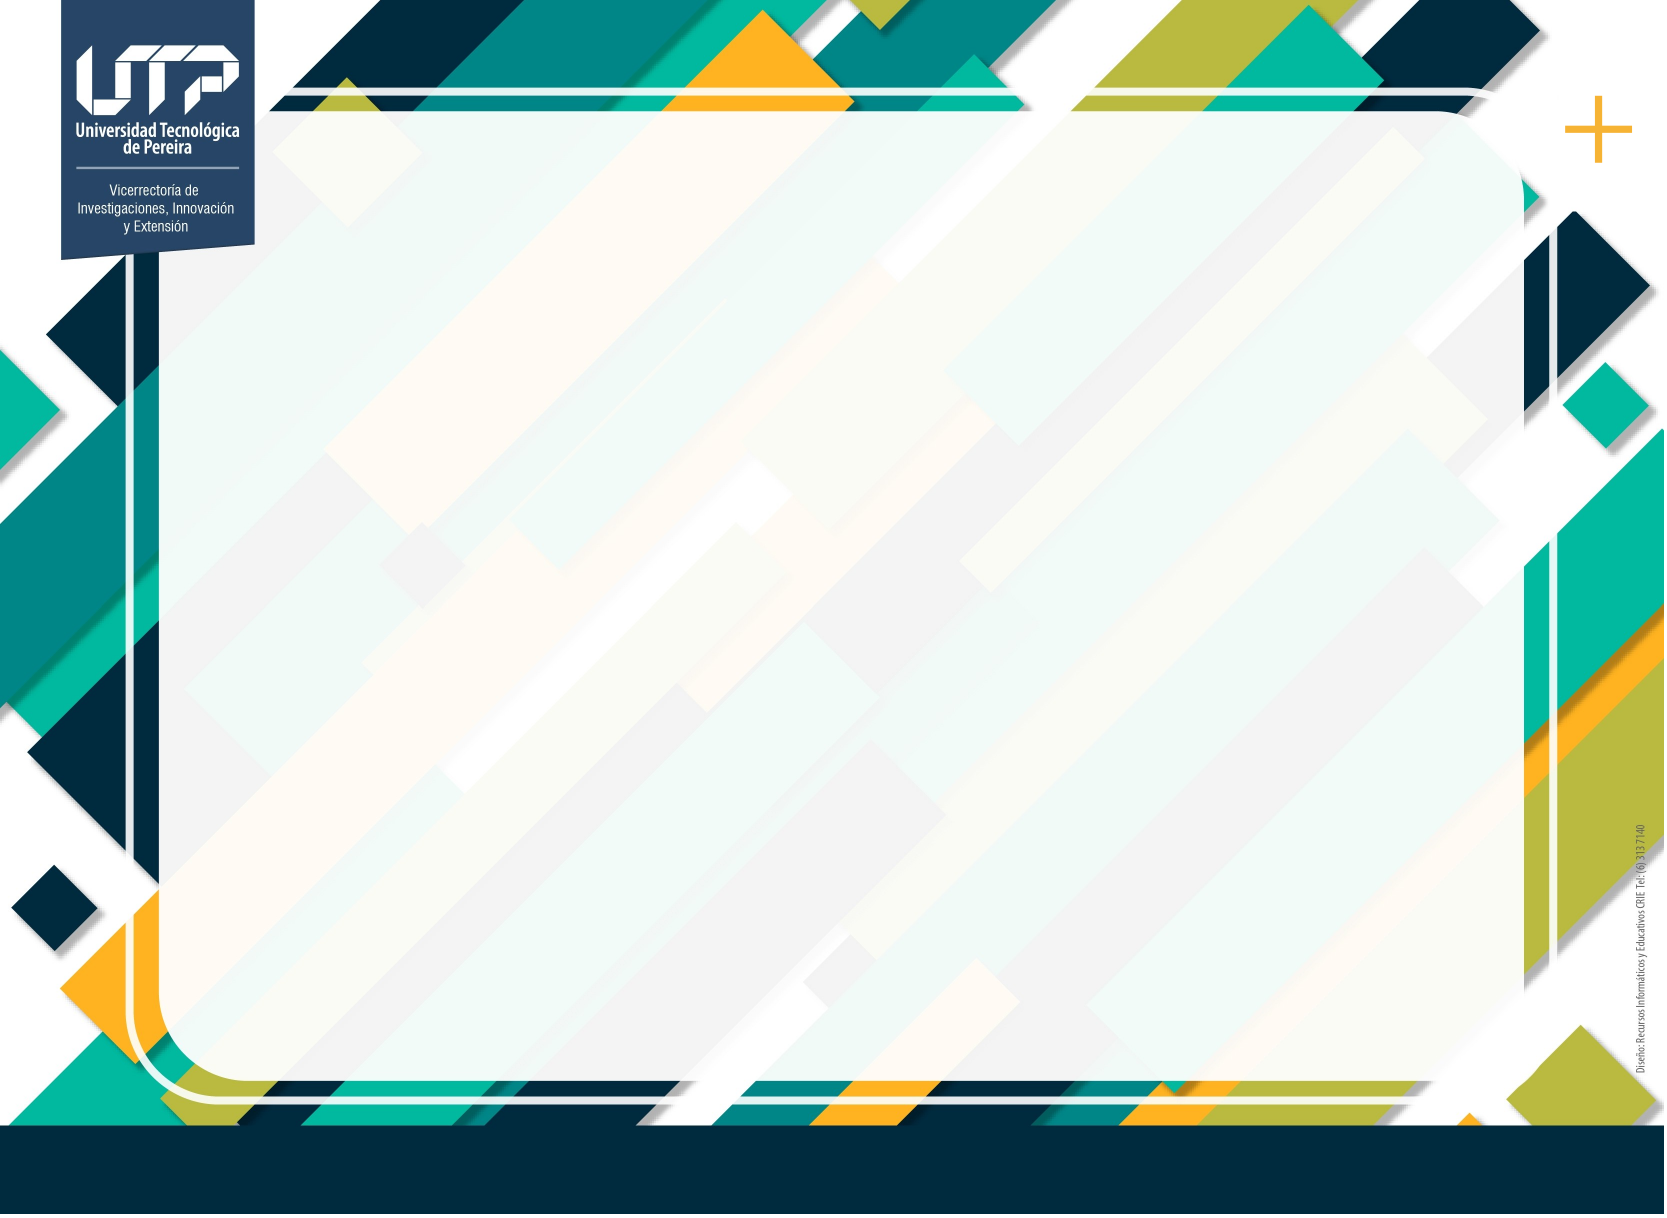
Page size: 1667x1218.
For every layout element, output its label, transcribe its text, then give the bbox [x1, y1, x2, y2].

picture [0, 0, 1664, 1126]
text_box + [1556, 33, 1644, 207]
